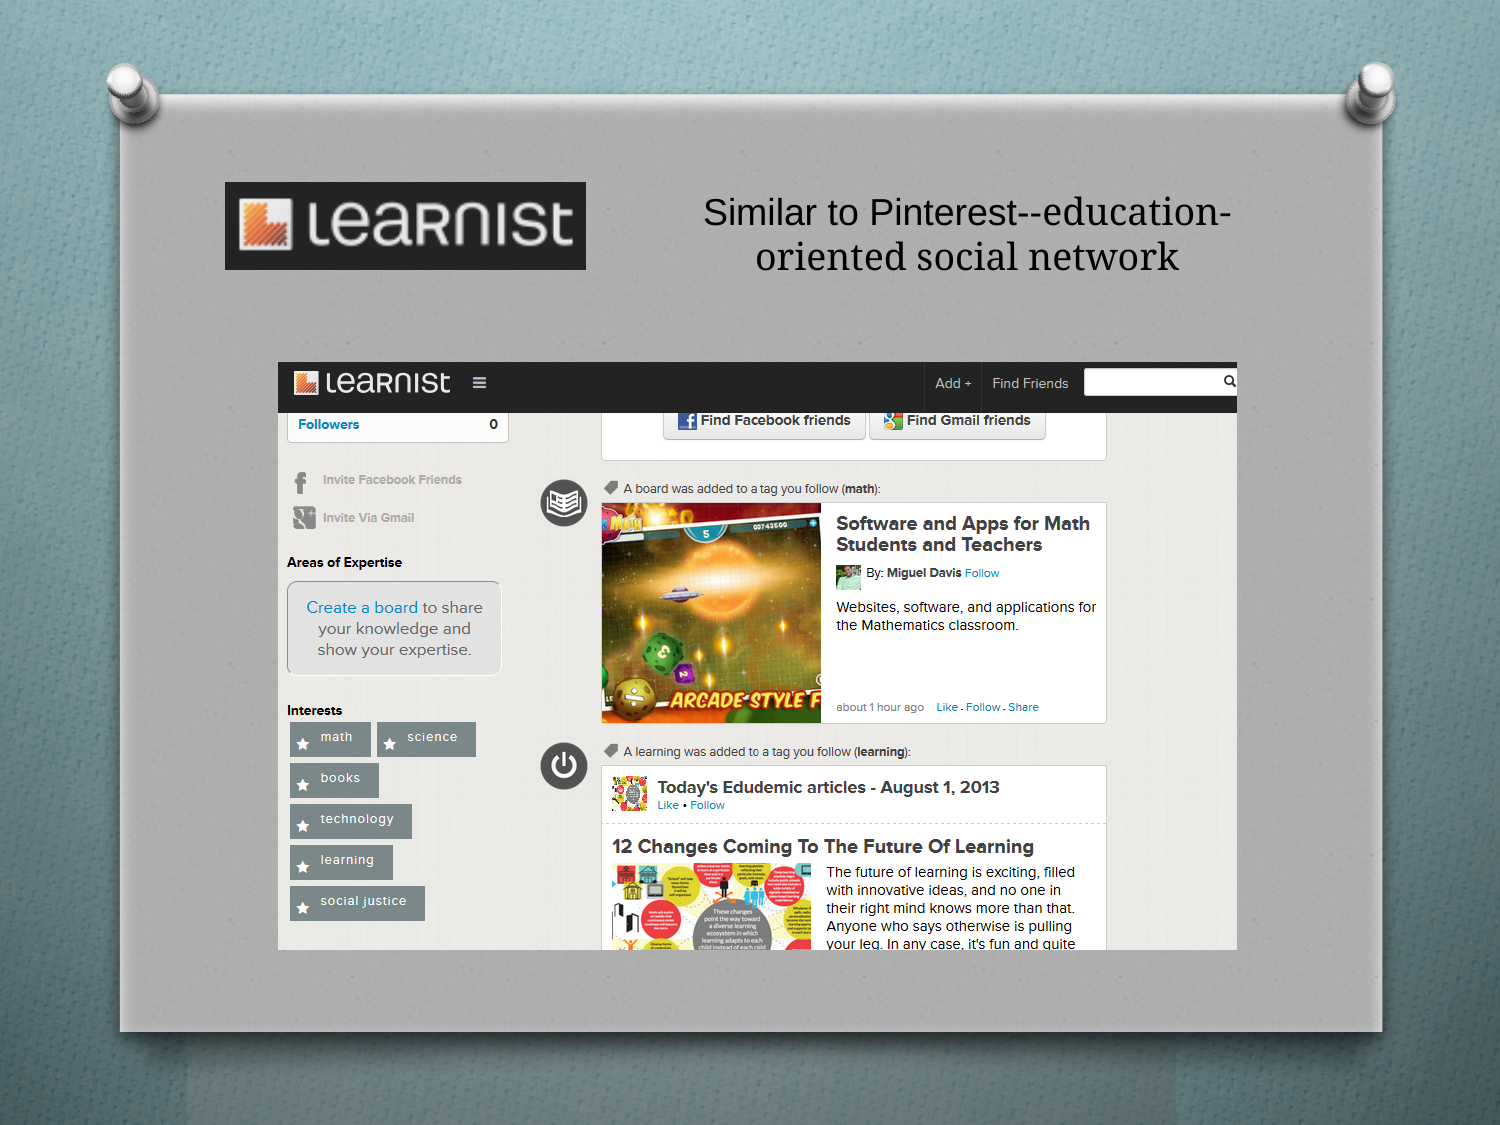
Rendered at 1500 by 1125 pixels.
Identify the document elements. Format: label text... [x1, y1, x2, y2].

picture [1317, 35, 1439, 156]
title Similar to Pinterest--education-oriented social network [612, 134, 1323, 332]
picture [224, 182, 586, 271]
picture [75, 29, 198, 153]
picture [278, 362, 1238, 951]
